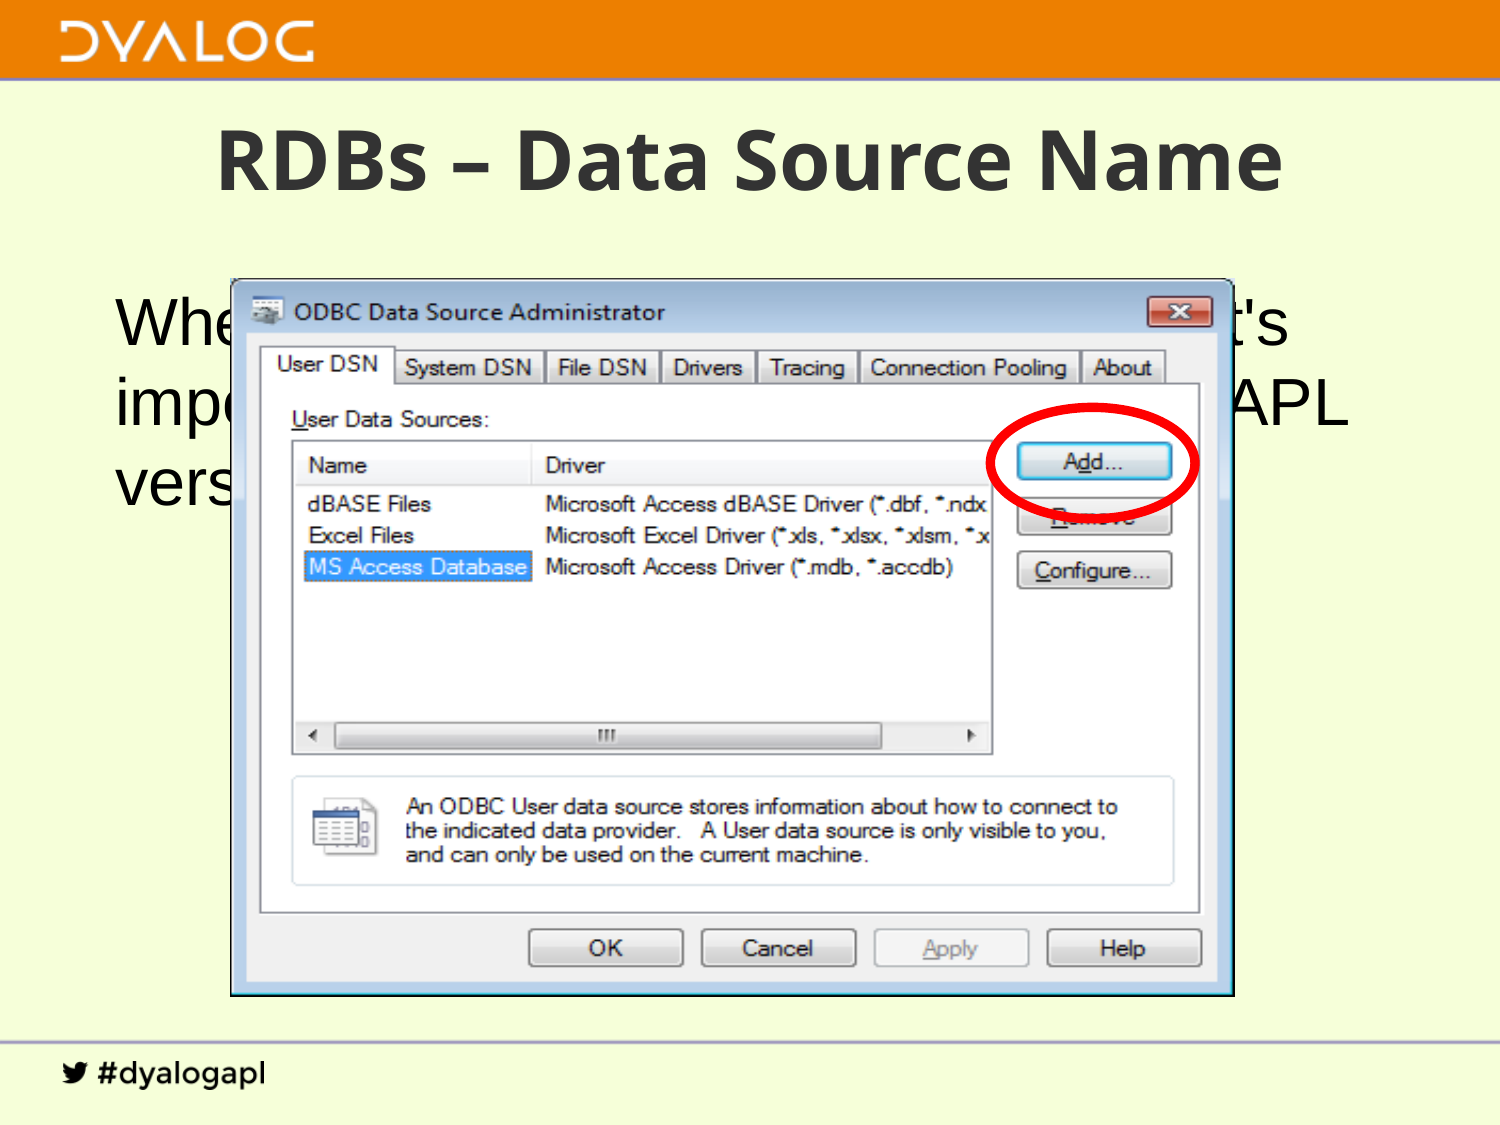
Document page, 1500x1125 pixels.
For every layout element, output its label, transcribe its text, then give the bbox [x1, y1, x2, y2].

title RDBs – Data Source Name [112, 99, 1388, 268]
subtitle When defining ODBC Data Sources, it's important to match the driver with the APL version (32 or 64 bit). [100, 271, 1412, 992]
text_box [229, 278, 1235, 998]
picture [0, 0, 1500, 1125]
